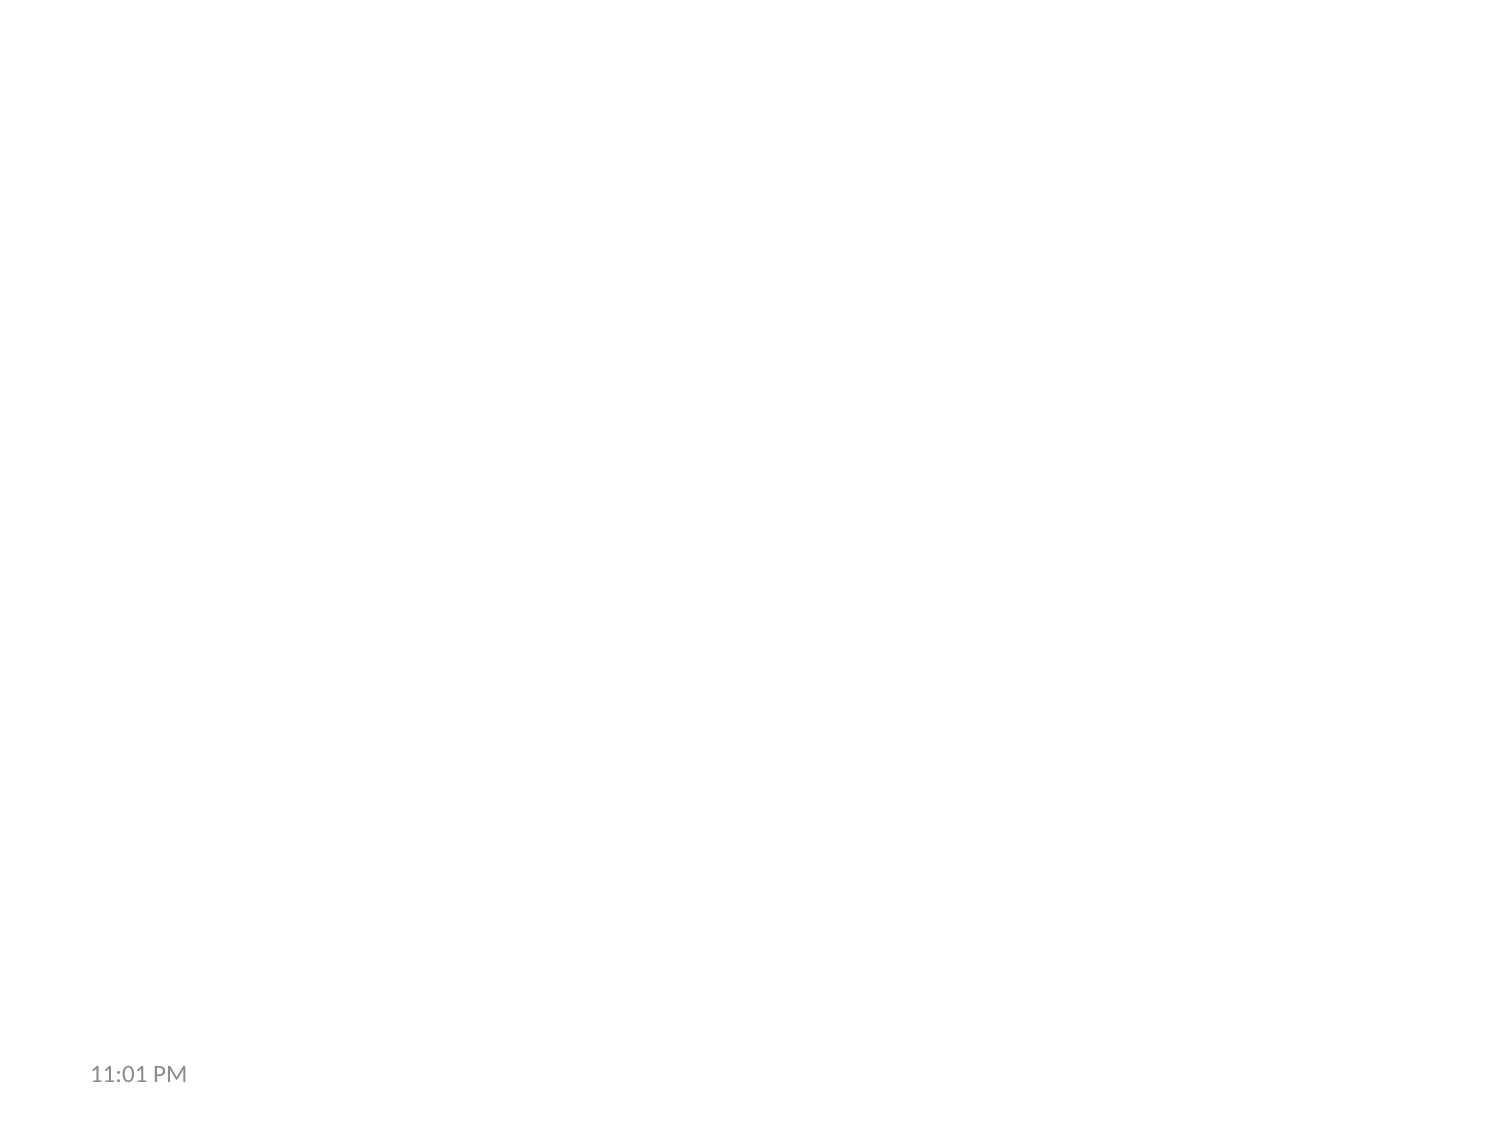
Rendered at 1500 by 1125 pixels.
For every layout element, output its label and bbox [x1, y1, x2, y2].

slide_number [75, 1042, 425, 1103]
